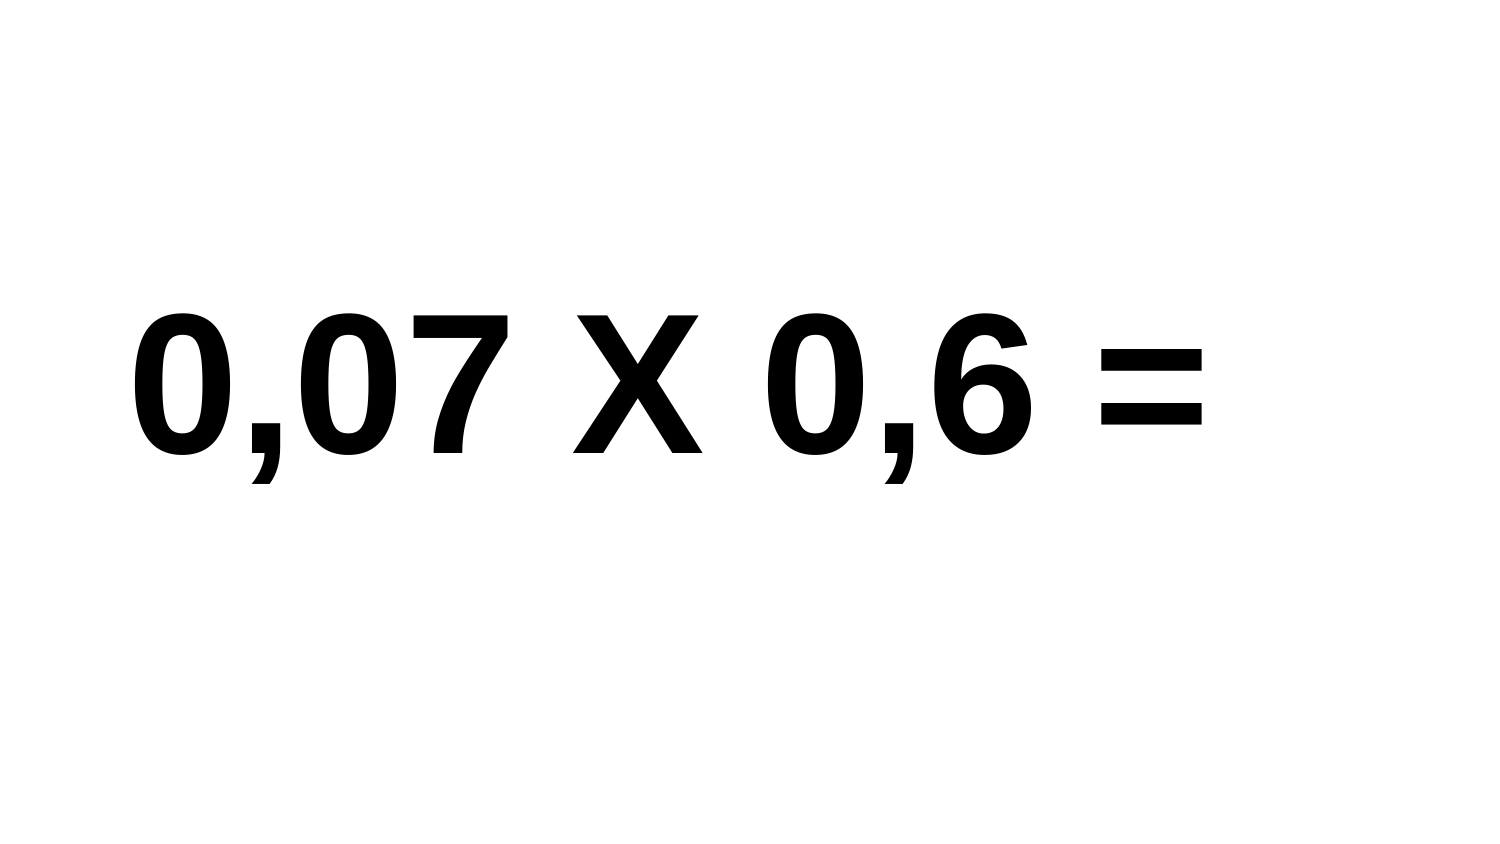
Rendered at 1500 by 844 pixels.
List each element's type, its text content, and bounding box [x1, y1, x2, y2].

text_box 0,07 X 0,6 = [112, 318, 1388, 509]
